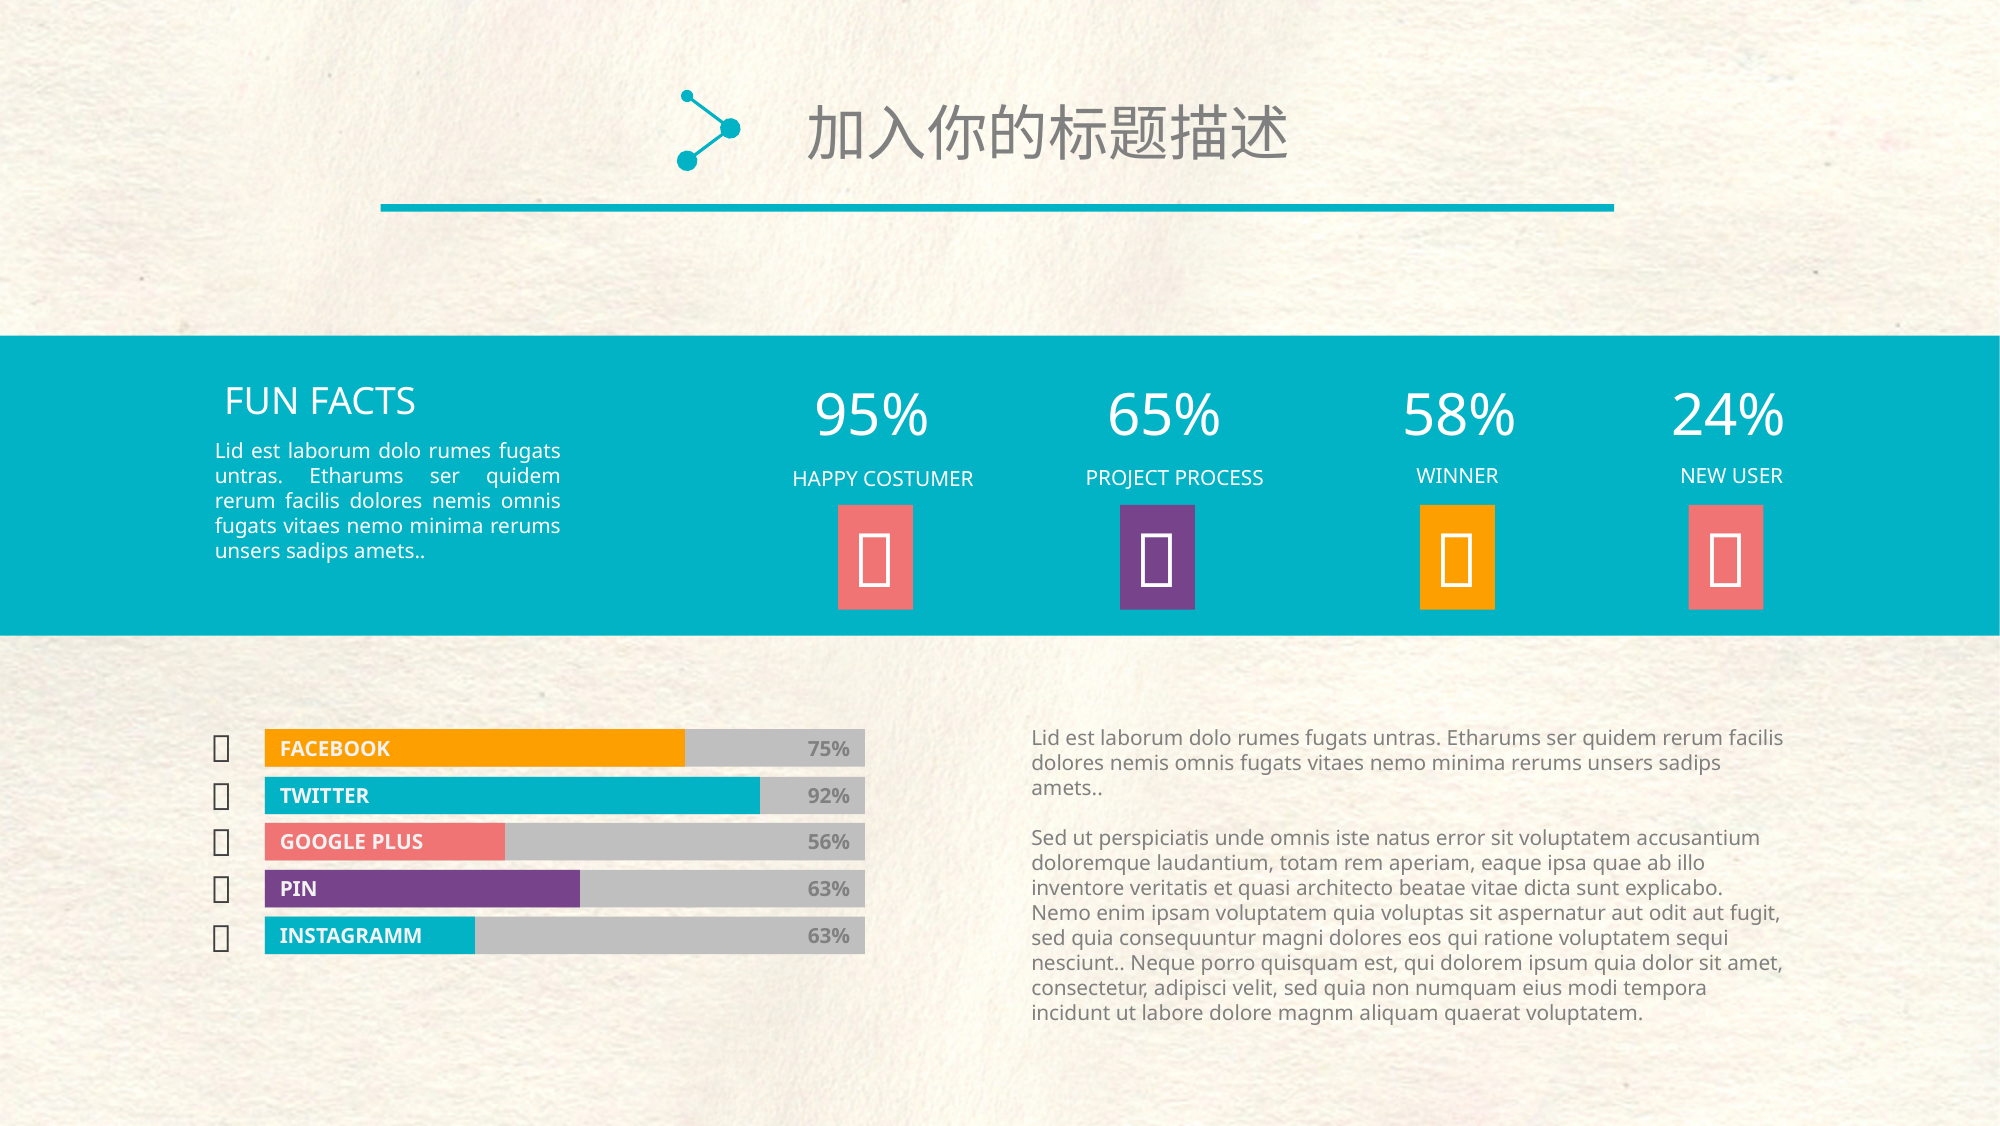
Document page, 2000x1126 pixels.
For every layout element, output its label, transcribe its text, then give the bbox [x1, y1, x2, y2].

text_box Lid est laborum dolo rumes fugats untras. Etharums ser quidem rerum facilis dolores nemis omnis fugats vitaes nemo minima rerums unsers sadips amets.. [199, 429, 576, 570]
text_box NEW USER [1665, 455, 1799, 495]
text_box PROJECT PROCESS [1070, 457, 1279, 498]
text_box FUN FACTS [209, 369, 432, 429]
text_box HAPPY COSTUMER [777, 457, 989, 498]
text_box  [1120, 504, 1195, 610]
text_box 58% [1387, 369, 1533, 455]
text_box 95% [799, 369, 945, 455]
text_box  [1420, 504, 1495, 610]
text_box Lid est laborum dolo rumes fugats untras. Etharums ser quidem rerum facilis dolores nemis omnis fugats vitaes nemo minima rerums unsers sadips amets.. Sed ut perspiciatis unde omnis iste natus error sit voluptatem accusantium doloremque laudantium, totam rem aperiam, eaque ipsa quae ab illo inventore veritatis et quasi architecto beatae vitae dicta sunt explicabo. Nemo enim ipsam voluptatem quia voluptas sit aspernatur aut odit aut fugit, sed quia consequuntur magni dolores eos qui ratione voluptatem sequi nesciunt.. Neque porro quisquam est, qui dolorem ipsum quia dolor sit amet, consectetur, adipisci velit, sed quia non numquam eius modi tempora incidunt ut labore dolore magnm aliquam quaerat voluptatem. [1016, 717, 1801, 1033]
picture [0, 638, 2000, 1126]
text_box WINNER [1401, 455, 1514, 495]
text_box [0, 334, 2000, 638]
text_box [380, 86, 1615, 212]
picture [0, 0, 2000, 334]
text_box  [1688, 504, 1764, 610]
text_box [186, 717, 866, 969]
text_box  [838, 504, 913, 610]
text_box 65% [1092, 369, 1238, 455]
text_box 24% [1656, 369, 1801, 455]
